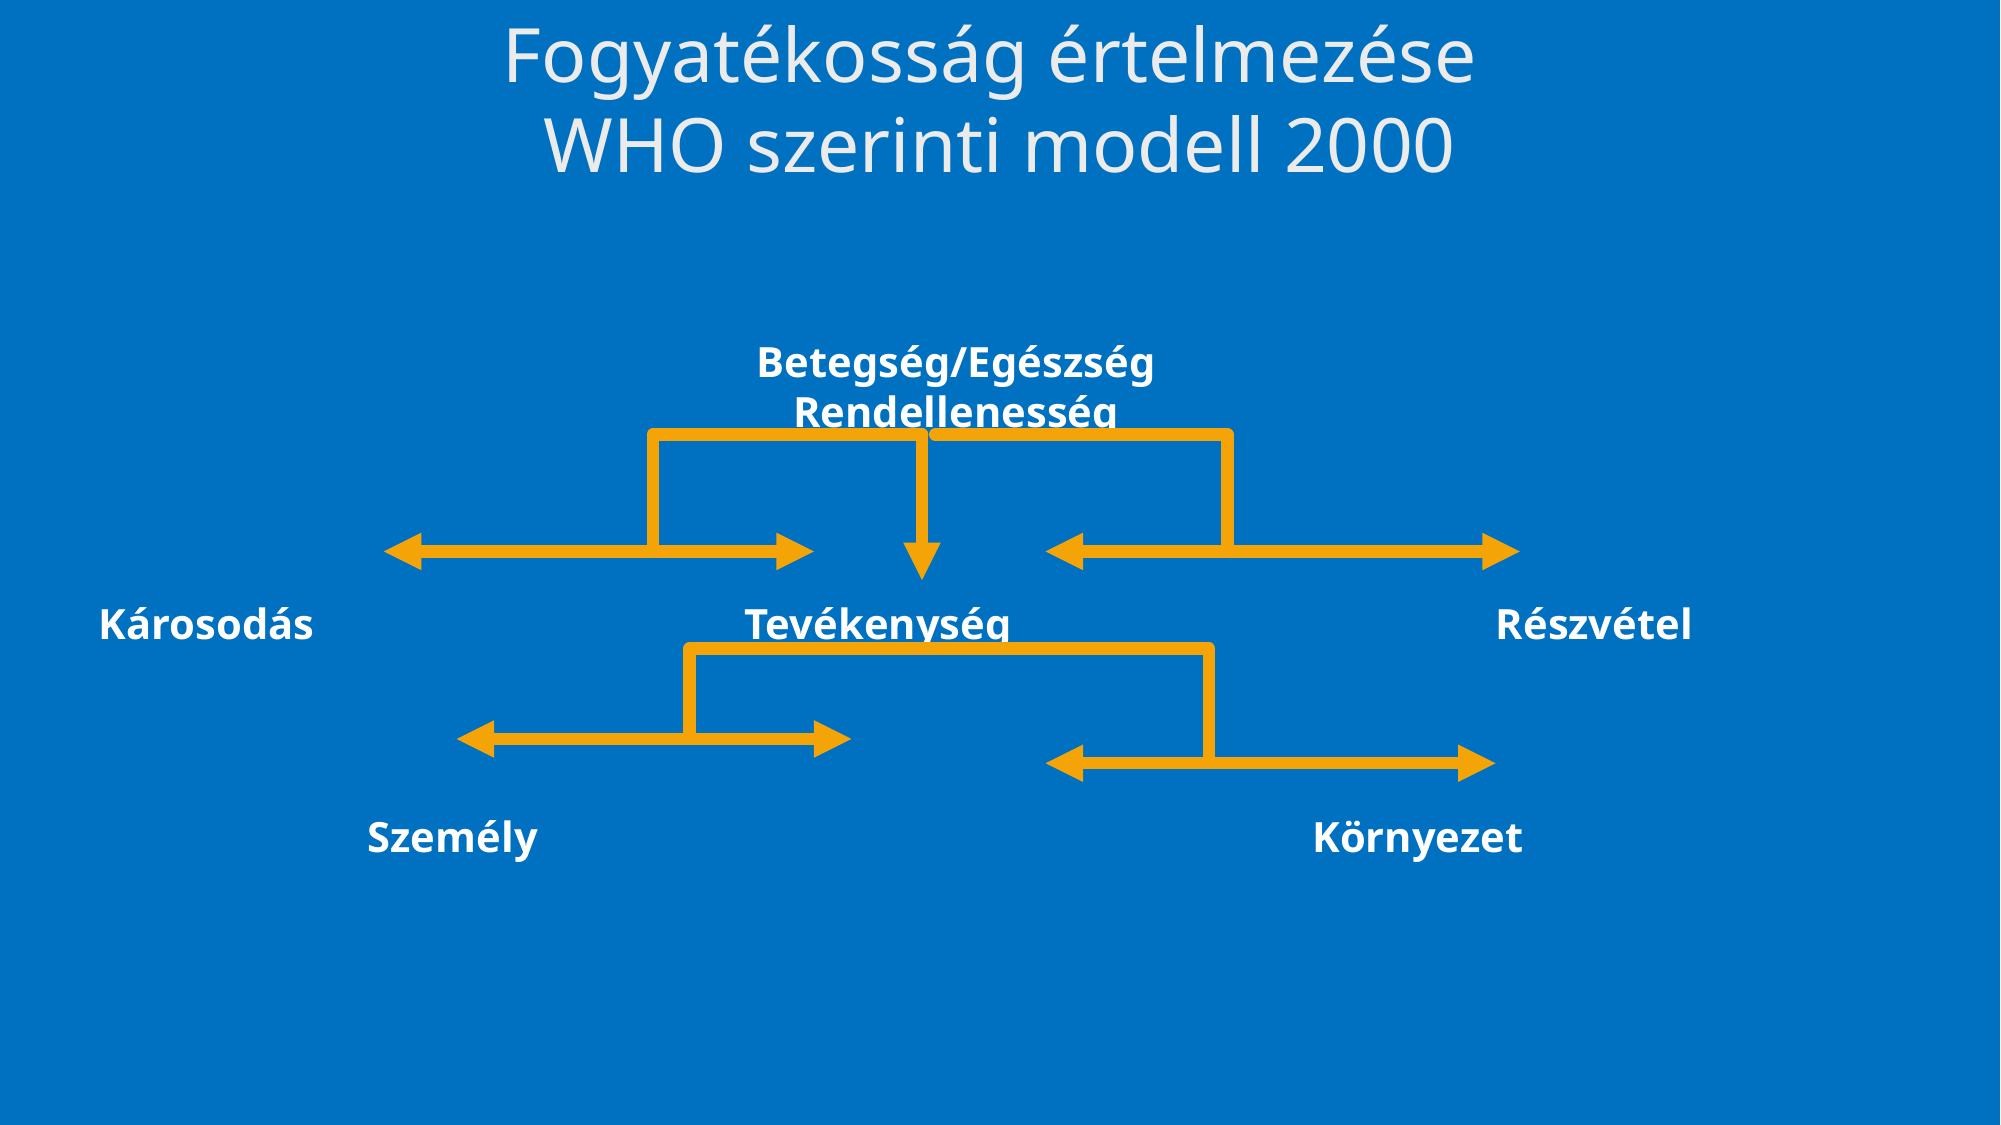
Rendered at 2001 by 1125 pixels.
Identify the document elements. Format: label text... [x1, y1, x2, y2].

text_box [935, 434, 1521, 552]
title Fogyatékosság értelmezése WHO szerinti modell 2000 [0, 0, 2000, 230]
list Betegség/Egészség Rendellenesség Károsodás Tevékenység Részvétel Személy Környezet [83, 327, 1829, 1088]
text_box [456, 648, 923, 740]
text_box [921, 648, 1496, 764]
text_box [383, 434, 921, 552]
